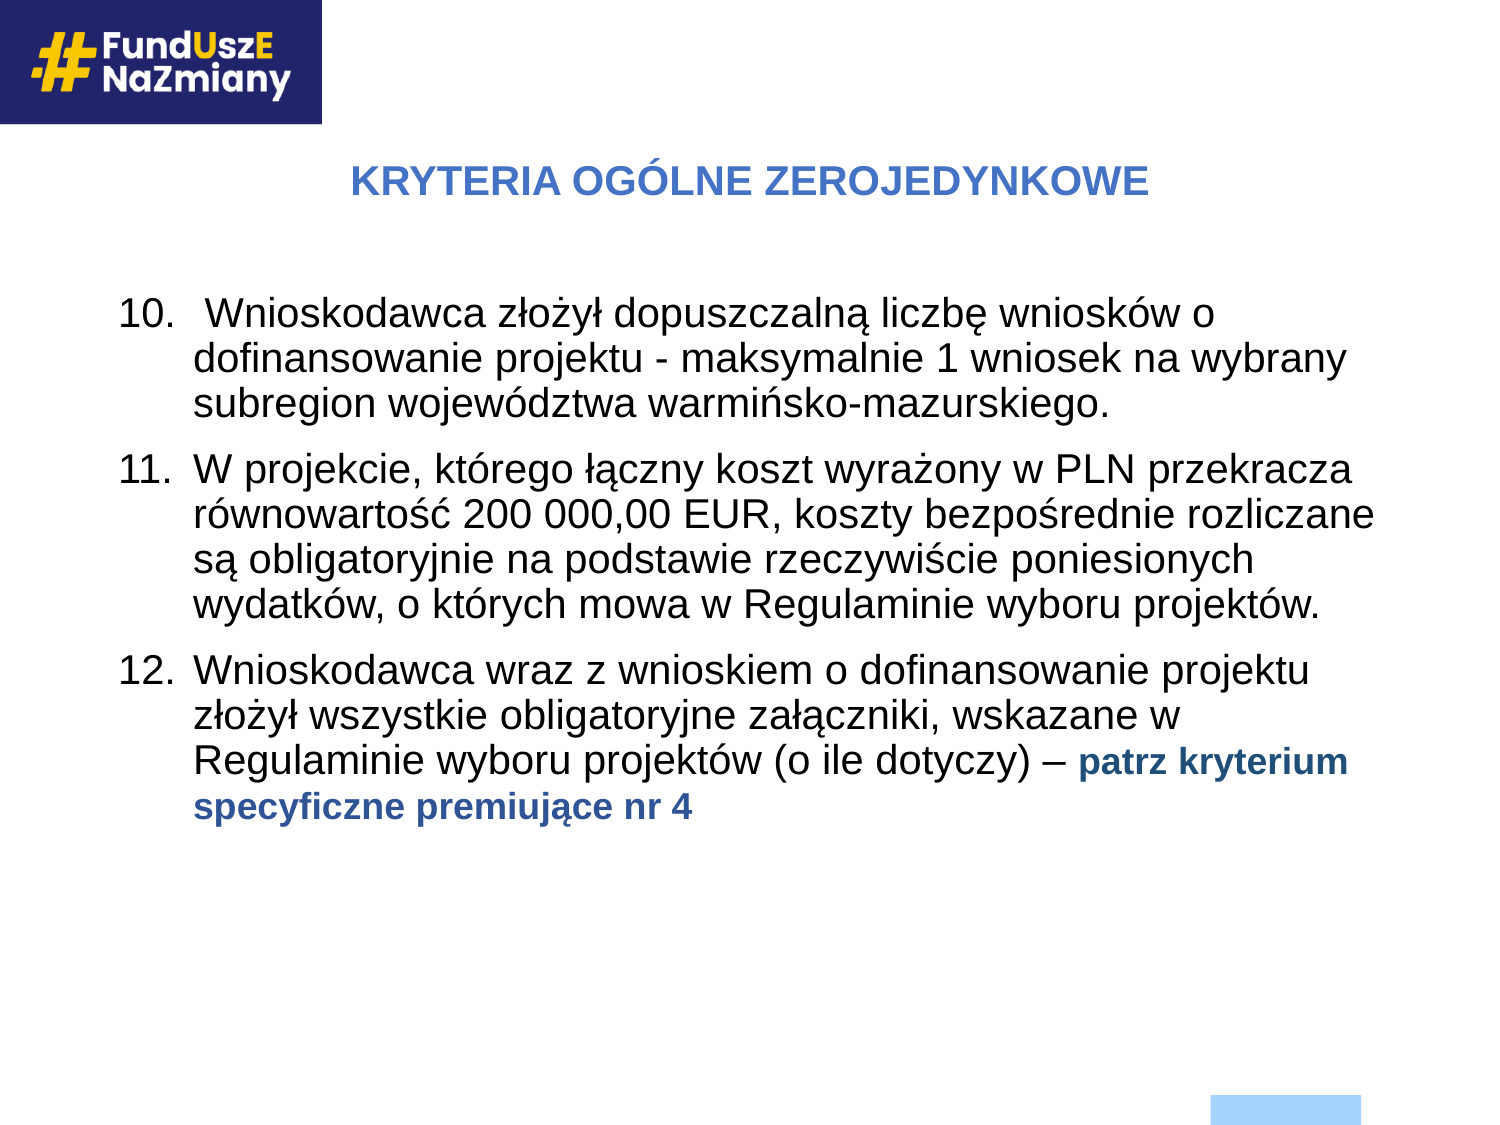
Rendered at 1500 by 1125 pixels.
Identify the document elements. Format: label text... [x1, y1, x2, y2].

list KRYTERIA OGÓLNE ZEROJEDYNKOWE Wnioskodawca złożył dopuszczalną liczbę wniosków o dofinansowanie projektu - maksymalnie 1 wniosek na wybrany subregion województwa warmińsko-mazurskiego. W projekcie, którego łączny koszt wyrażony w PLN przekracza równowartość 200 000,00 EUR, koszty bezpośrednie rozliczane są obligatoryjnie na podstawie rzeczywiście poniesionych wydatków, o których mowa w Regulaminie wyboru projektów. Wnioskodawca wraz z wnioskiem o dofinansowanie projektu złożył wszystkie obligatoryjne załączniki, wskazane w Regulaminie wyboru projektów (o ile dotyczy) – patrz kryterium specyficzne premiujące nr 4 [103, 152, 1397, 1047]
picture [0, 0, 1500, 1125]
